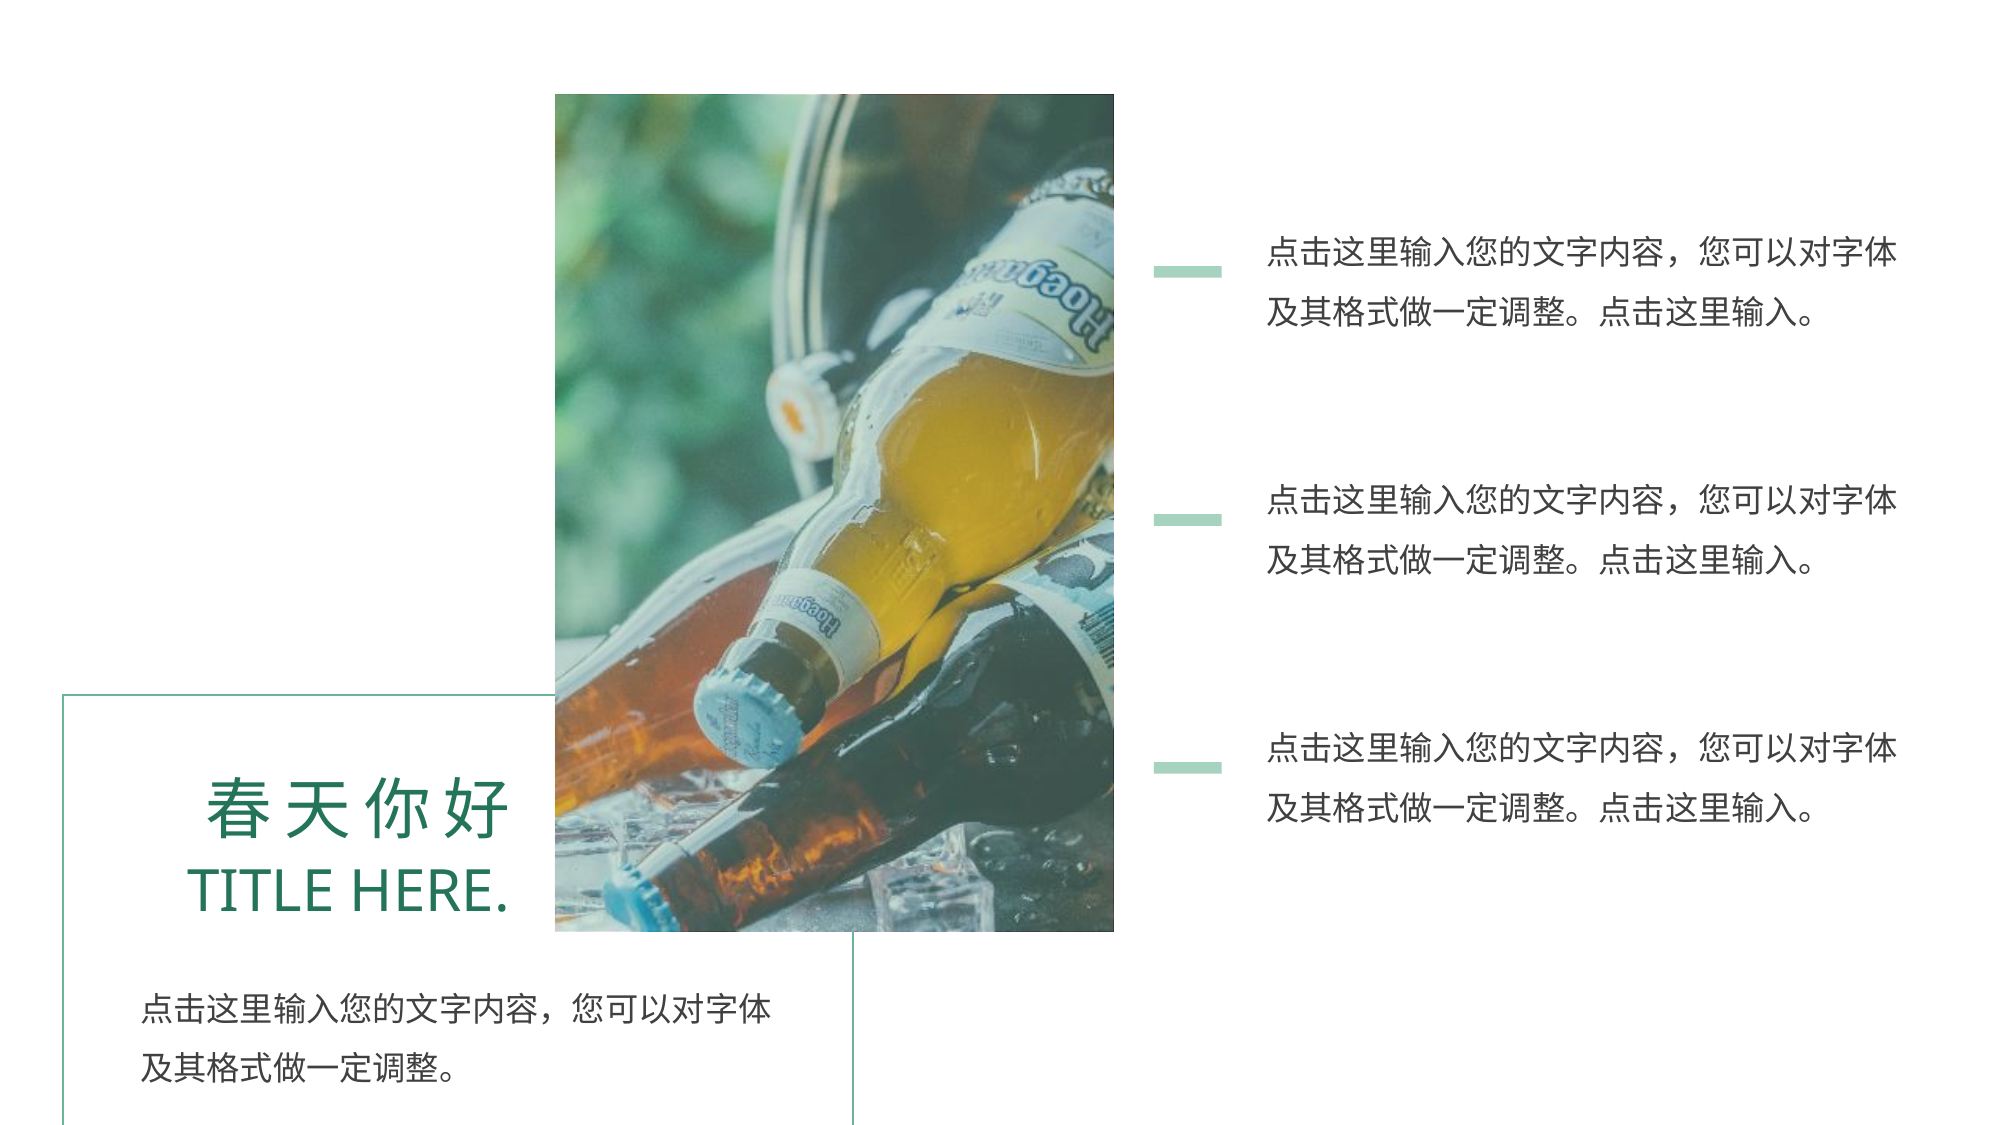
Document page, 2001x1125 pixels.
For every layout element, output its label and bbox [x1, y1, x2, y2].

text_box [63, 94, 1930, 1125]
